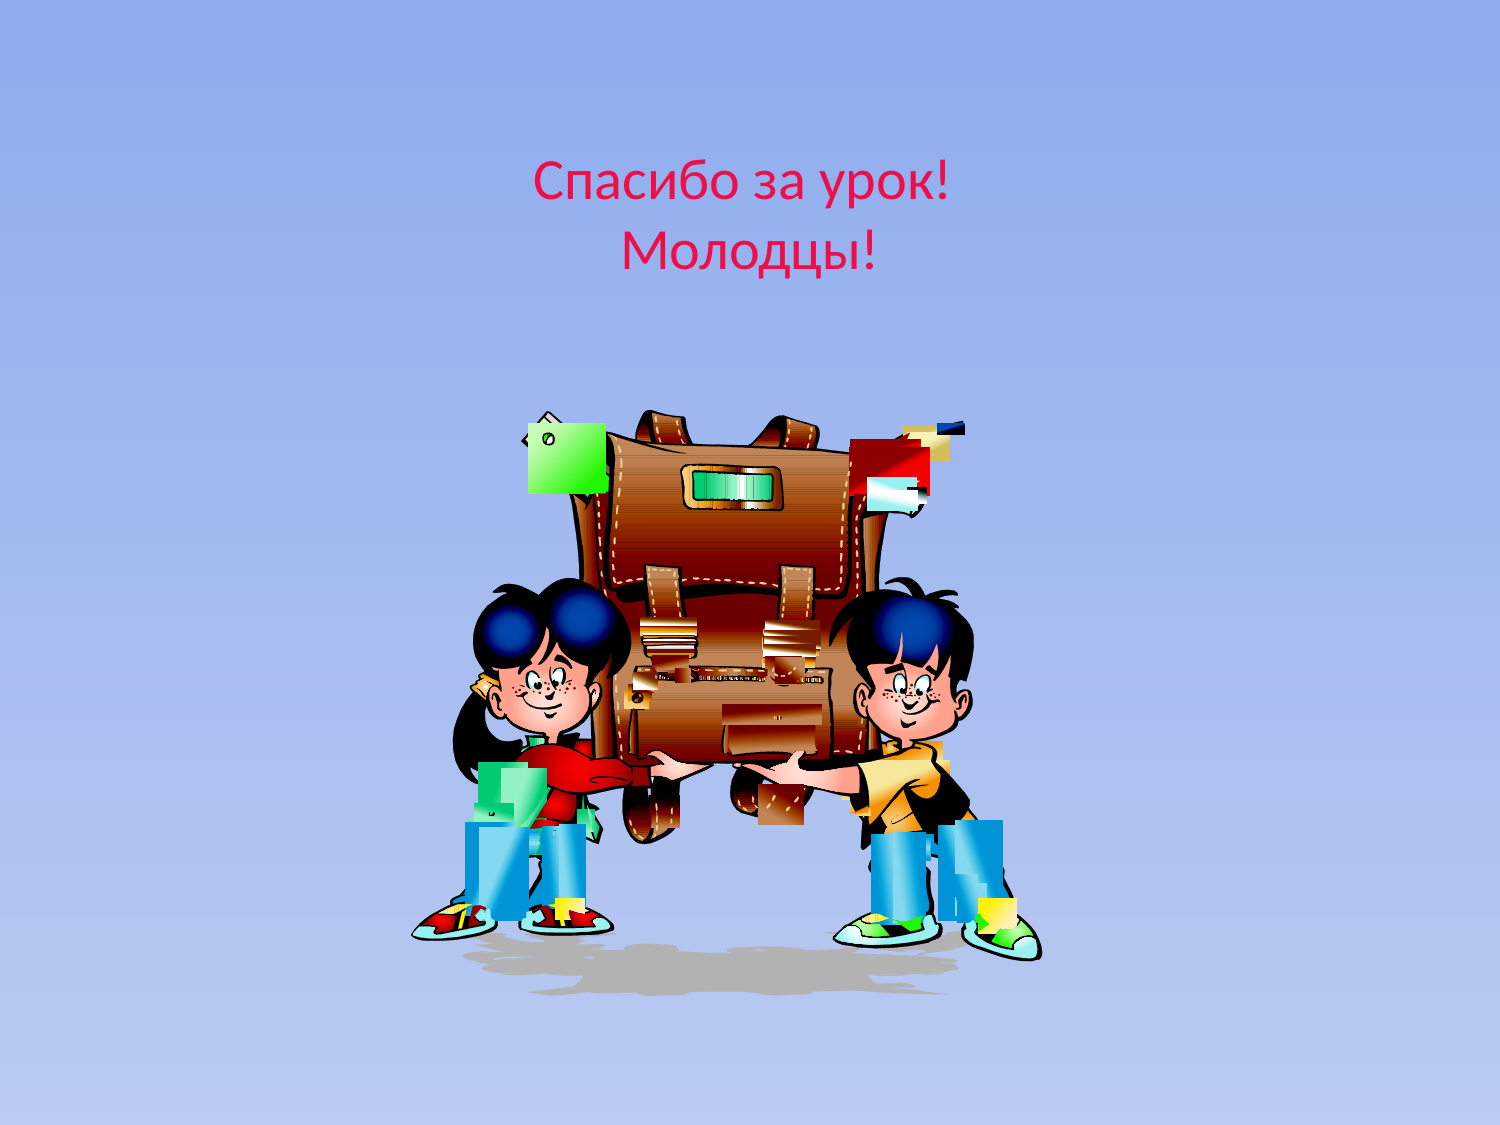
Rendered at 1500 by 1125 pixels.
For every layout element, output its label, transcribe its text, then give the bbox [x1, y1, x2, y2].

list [409, 409, 1044, 997]
title Спасибо за урок! Молодцы! [75, 128, 1425, 364]
